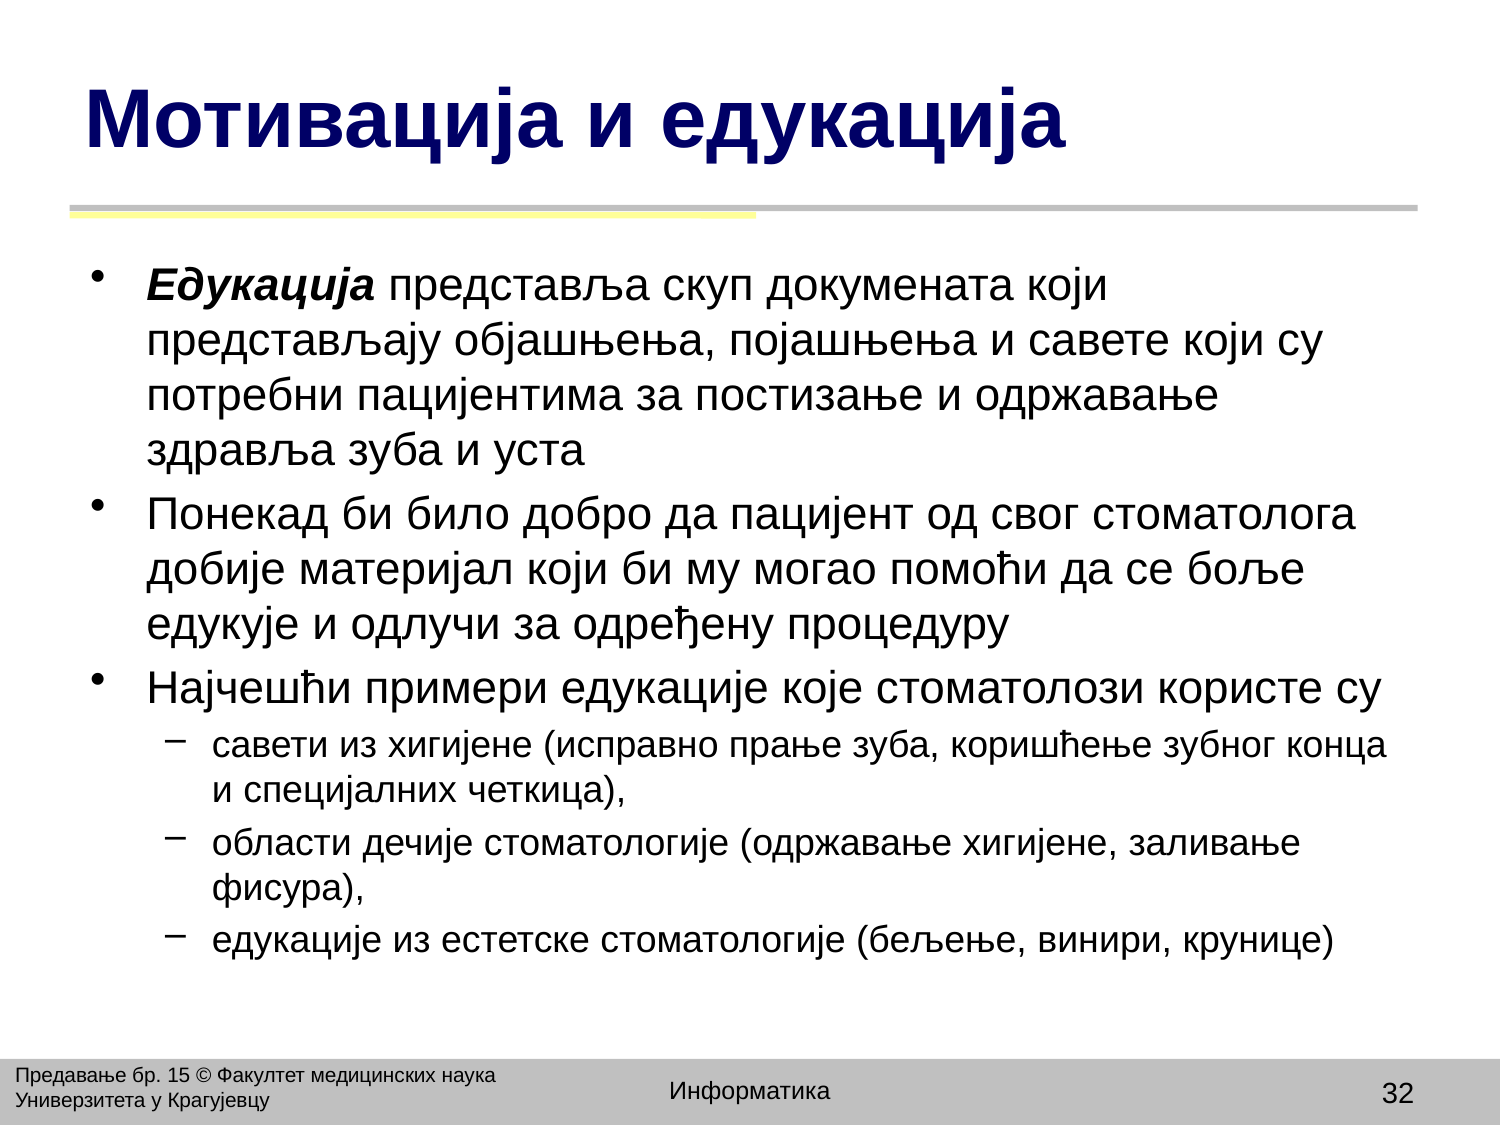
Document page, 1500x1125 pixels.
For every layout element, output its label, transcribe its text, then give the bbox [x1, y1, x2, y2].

list Едукација представља скуп докумената који представљају објашњења, појашњења и савете који су потребни пацијентима за постизање и одржавање здравља зуба и уста Понекад би било добро да пацијент од свог стоматолога добије материјал који би му могао помоћи да се боље едукује и одлучи за одређену процедуру Најчешћи примери едукације које стоматолози користе су савети из хигијене (исправно прање зуба, коришћење зубног конца и специјалних четкица), области дечије стоматологије (одржавање хигијене, заливање фисура), едукације из естетске стоматологије (бељење, винири, крунице) [74, 246, 1426, 1023]
footer Информатика [512, 1066, 988, 1125]
slide_number Предавање бр. 15 © Факултет медицинских наука Универзитета у Крагујевцу [0, 1053, 634, 1108]
slide_number 32 [1079, 1066, 1430, 1125]
title Мотивација и едукација [69, 19, 1426, 208]
